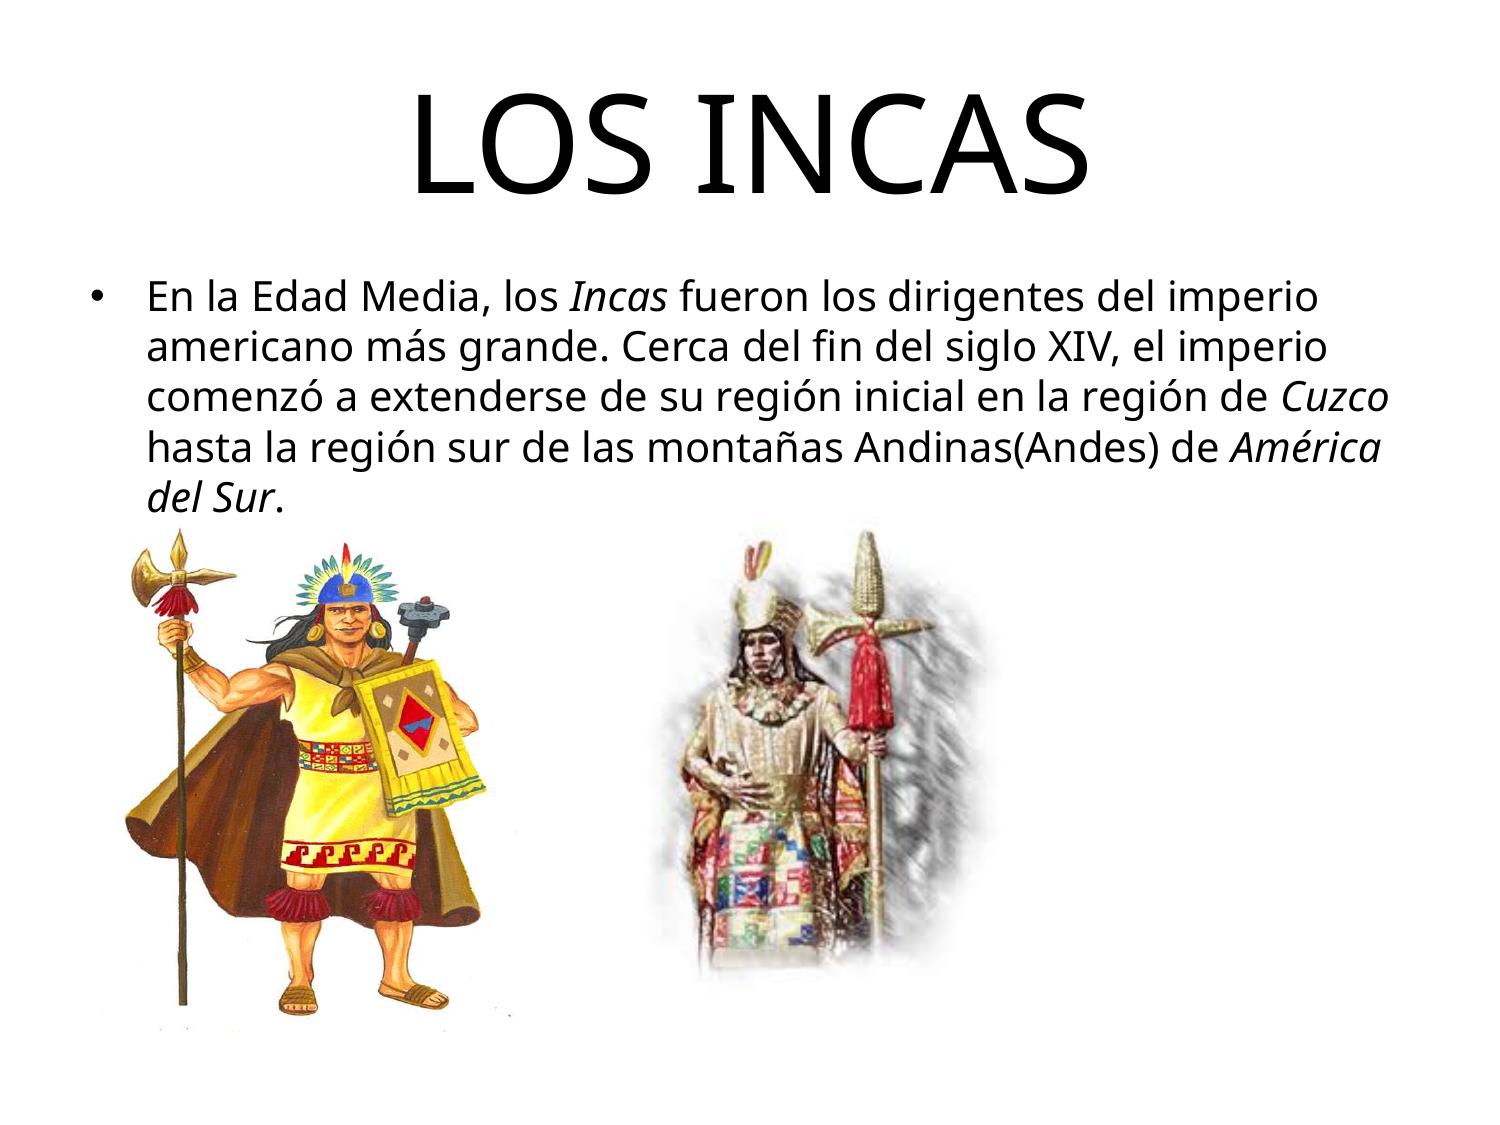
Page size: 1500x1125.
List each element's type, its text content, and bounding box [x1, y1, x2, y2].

picture [631, 517, 1016, 1008]
picture [102, 517, 537, 1033]
title LOS INCAS [75, 45, 1425, 233]
list En la Edad Media, los Incas fueron los dirigentes del imperio americano más grande. Cerca del fin del siglo XIV, el imperio comenzó a extenderse de su región inicial en la región de Cuzco hasta la región sur de las montañas Andinas(Andes) de América del Sur. [75, 262, 1425, 1005]
